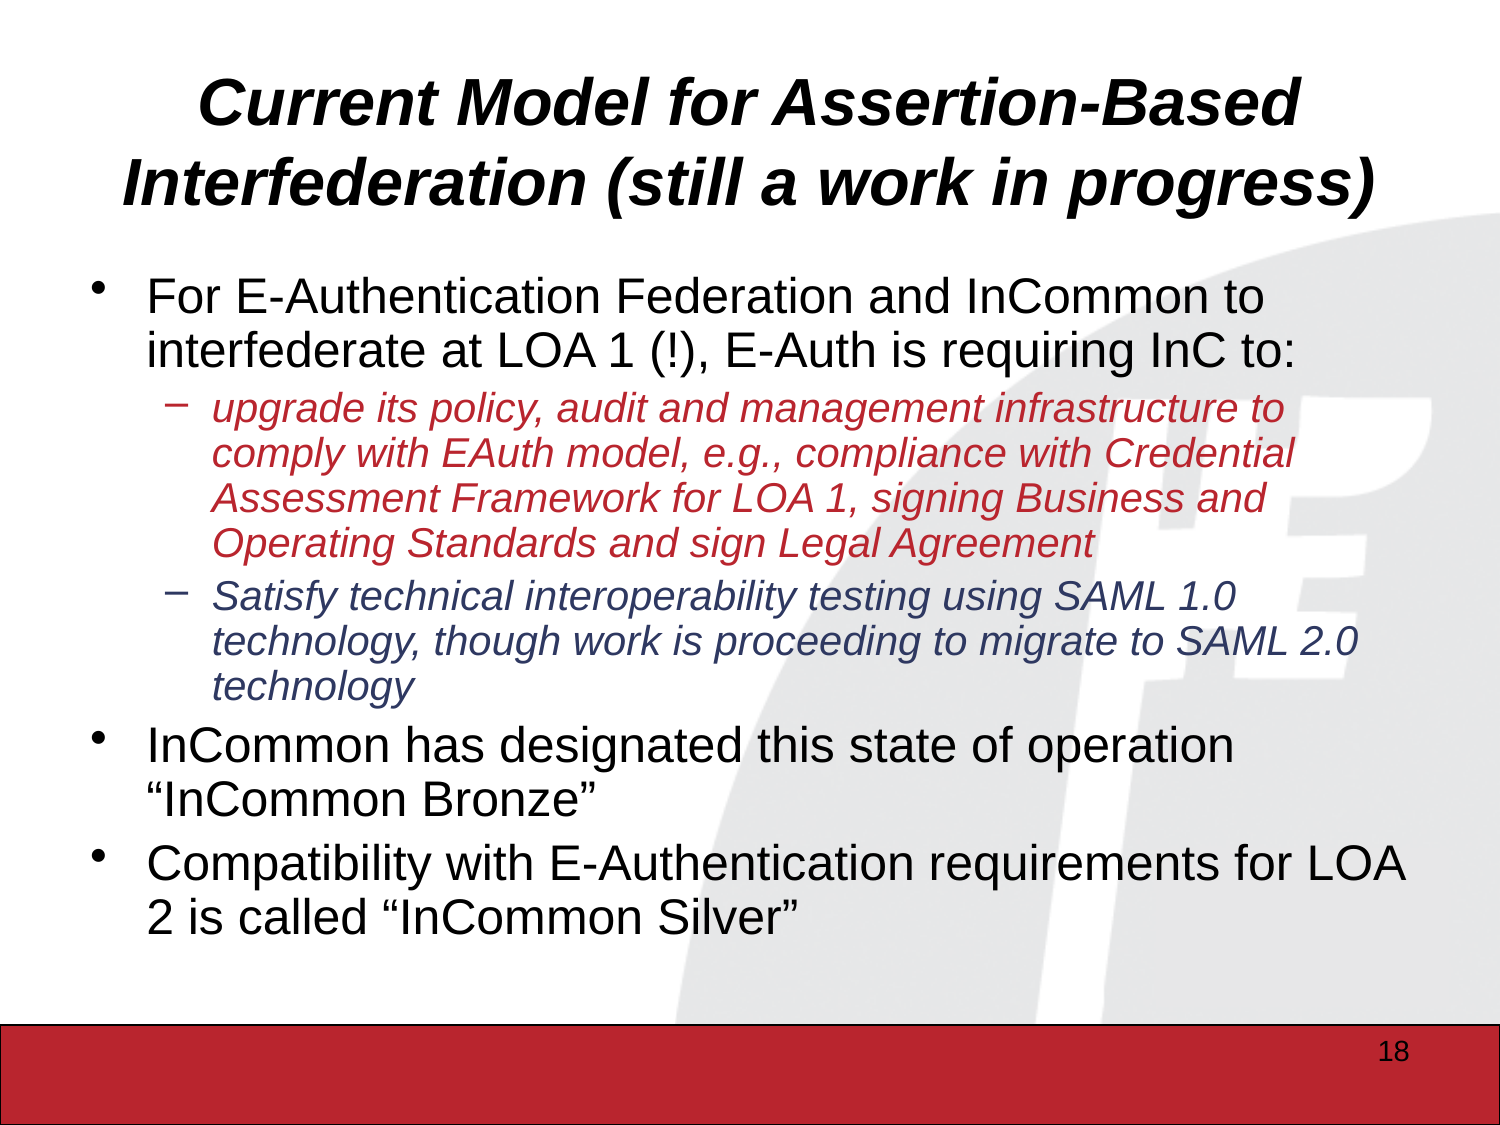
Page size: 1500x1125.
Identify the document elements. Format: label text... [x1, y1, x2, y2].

picture [675, 212, 1500, 1024]
title Current Model for Assertion-Based Interfederation (still a work in progress) [75, 45, 1425, 233]
list For E-Authentication Federation and InCommon to interfederate at LOA 1 (!), E-Auth is requiring InC to: upgrade its policy, audit and management infrastructure to comply with EAuth model, e.g., compliance with Credential Assessment Framework for LOA 1, signing Business and Operating Standards and sign Legal Agreement Satisfy technical interoperability testing using SAML 1.0 technology, though work is proceeding to migrate to SAML 2.0 technology InCommon has designated this state of operation “InCommon Bronze” Compatibility with E-Authentication requirements for LOA 2 is called “InCommon Silver” [75, 262, 1425, 1005]
slide_number 18 [1074, 1024, 1425, 1103]
